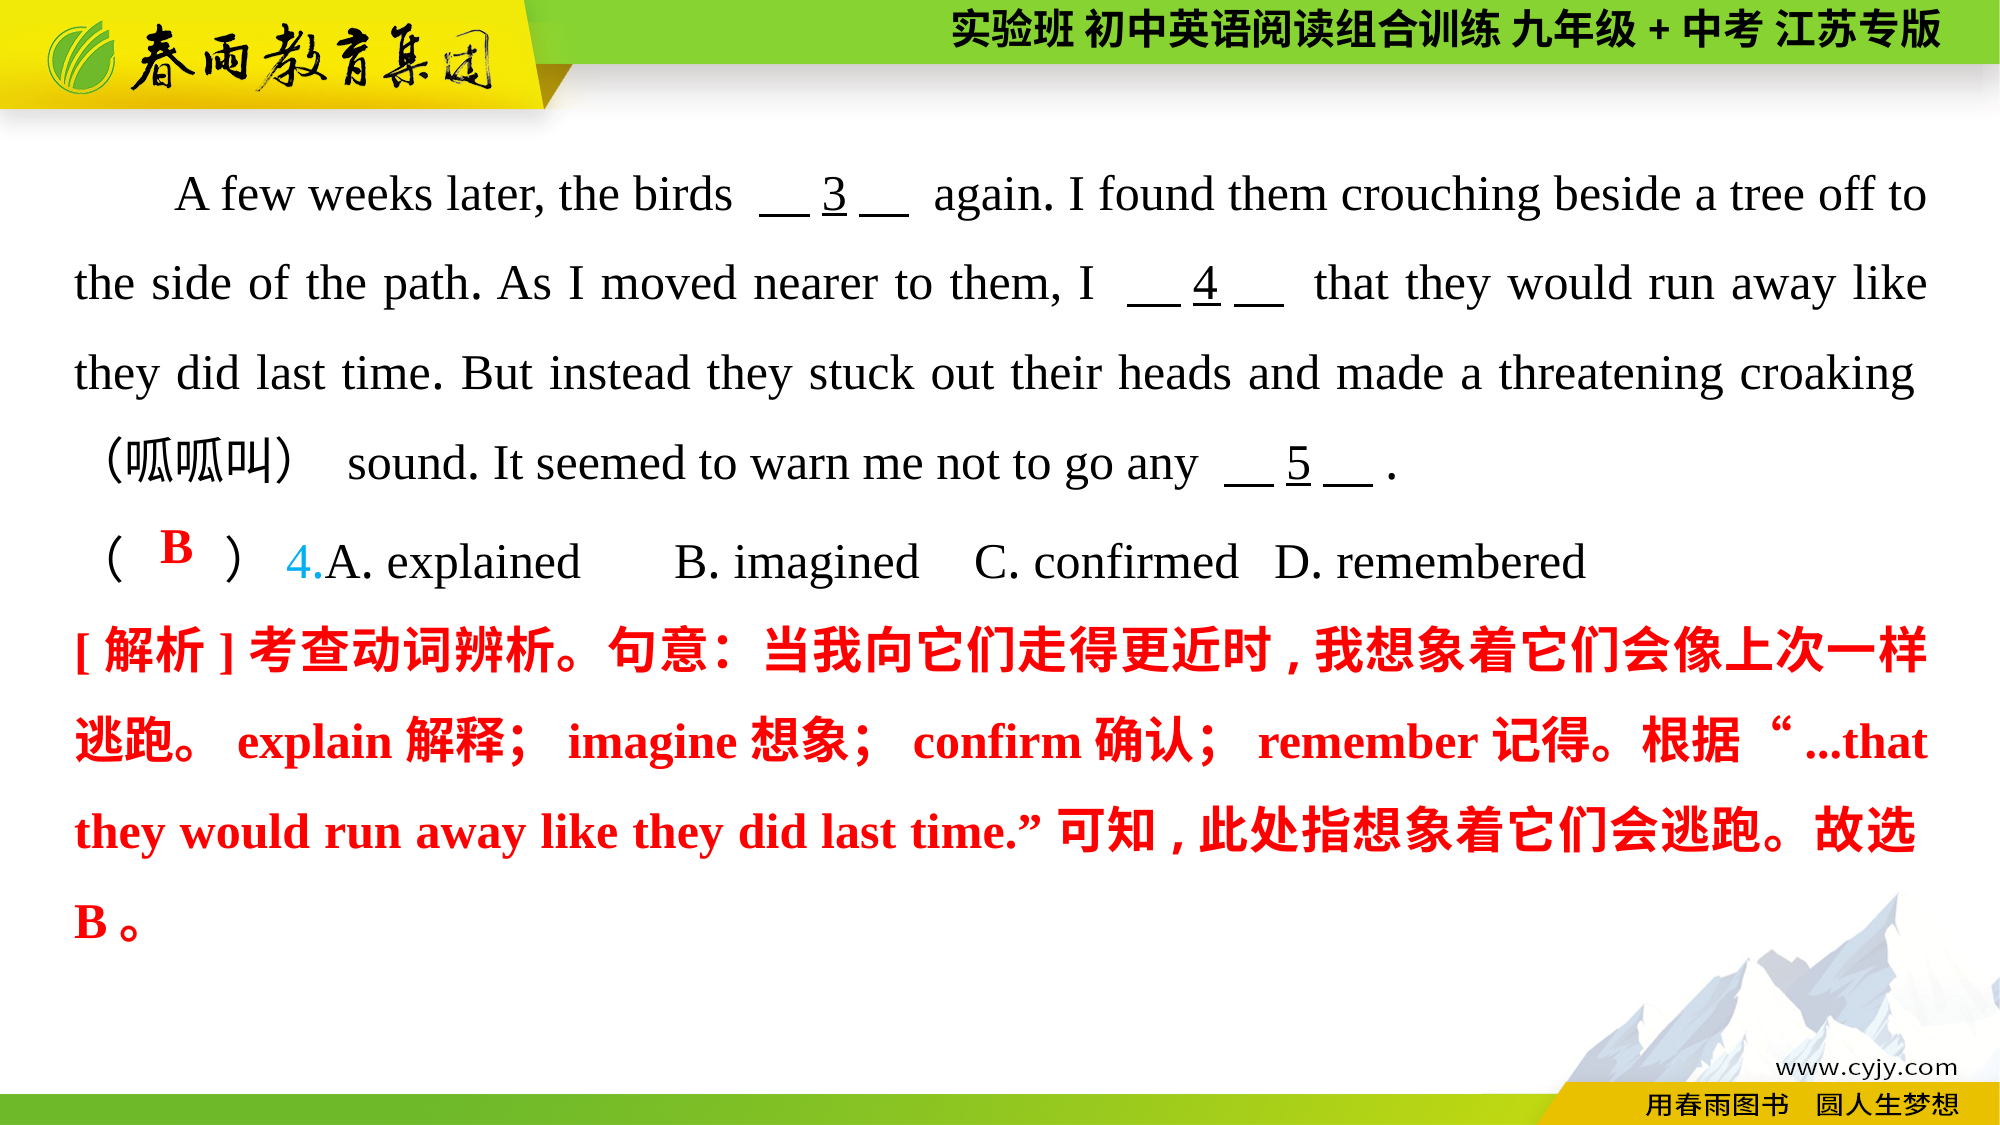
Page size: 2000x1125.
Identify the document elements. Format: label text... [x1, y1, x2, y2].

picture [0, 0, 2000, 1125]
text_box B [145, 505, 209, 581]
list A few weeks later, the birds 3 again. I found them crouching beside a tree off to the side of the path. As I moved nearer to them, I 4 that they would run away like they did last time. But instead they stuck out their heads and made a threatening croaking（呱呱叫） sound. It seemed to warn me not to go any 5 . [59, 122, 1944, 490]
text_box [解析]考查动词辨析。句意：当我向它们走得更近时,我想象着它们会像上次一样逃跑。explain解释；imagine想象；confirm确认；remember记得。根据“...that they would run away like they did last time.”可知,此处指想象着它们会逃跑。故选B。 [59, 581, 1944, 957]
text_box （ ）4.A. explained B. imagined C. confirmed D. remembered [59, 491, 1944, 581]
